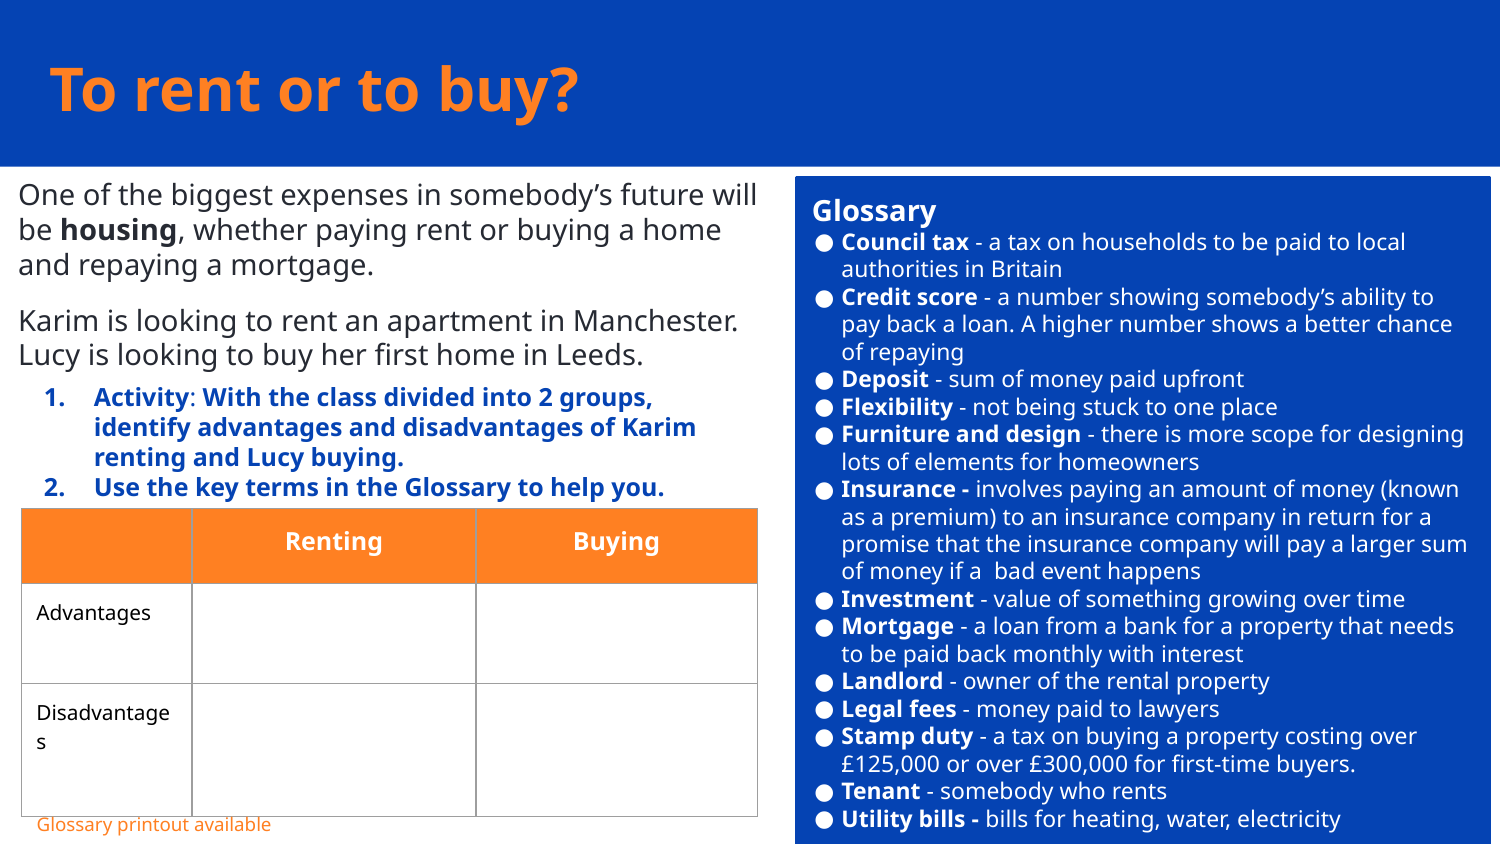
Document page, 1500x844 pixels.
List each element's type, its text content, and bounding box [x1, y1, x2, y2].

table_cell Disadvantages [22, 684, 191, 801]
table_header [22, 517, 191, 583]
table_cell [477, 584, 757, 683]
text_box Activity: With the class divided into 2 groups, identify advantages and disadvantages of Karim renting and Lucy buying. Use the key terms in the Glossary to help you. [0, 366, 764, 517]
table_header Renting [193, 517, 475, 583]
table_header Buying [477, 517, 757, 583]
text_box One of the biggest expenses in somebody’s future will be housing, whether paying rent or buying a home and repaying a mortgage. Karim is looking to rent an apartment in Manchester. Lucy is looking to buy her first home in Leeds. [3, 161, 777, 387]
title To rent or to buy? [34, 41, 1442, 127]
table_cell Advantages [22, 584, 191, 683]
table_cell [193, 584, 475, 683]
table_cell [193, 684, 475, 801]
text_box Glossary Council tax - a tax on households to be paid to local authorities in Britain Credit score - a number showing somebody’s ability to pay back a loan. A higher number shows a better chance of repaying Deposit - sum of money paid upfront Flexibility - not being stuck to one place Furniture and design - there is more scope for designing lots of elements for homeowners Insurance - involves paying an amount of money (known as a premium) to an insurance company in return for a promise that the insurance company will pay a larger sum of money if a bad event happens Investment - value of something growing over time Mortgage - a loan from a bank for a property that needs to be paid back monthly with interest Landlord - owner of the rental property Legal fees - money paid to lawyers Stamp duty - a tax on buying a property costing over £125,000 or over £300,000 for first-time buyers. Tenant - somebody who rents Utility bills - bills for heating, water, electricity [796, 177, 1489, 844]
text_box Glossary printout available [21, 801, 514, 844]
table_cell [477, 684, 757, 816]
